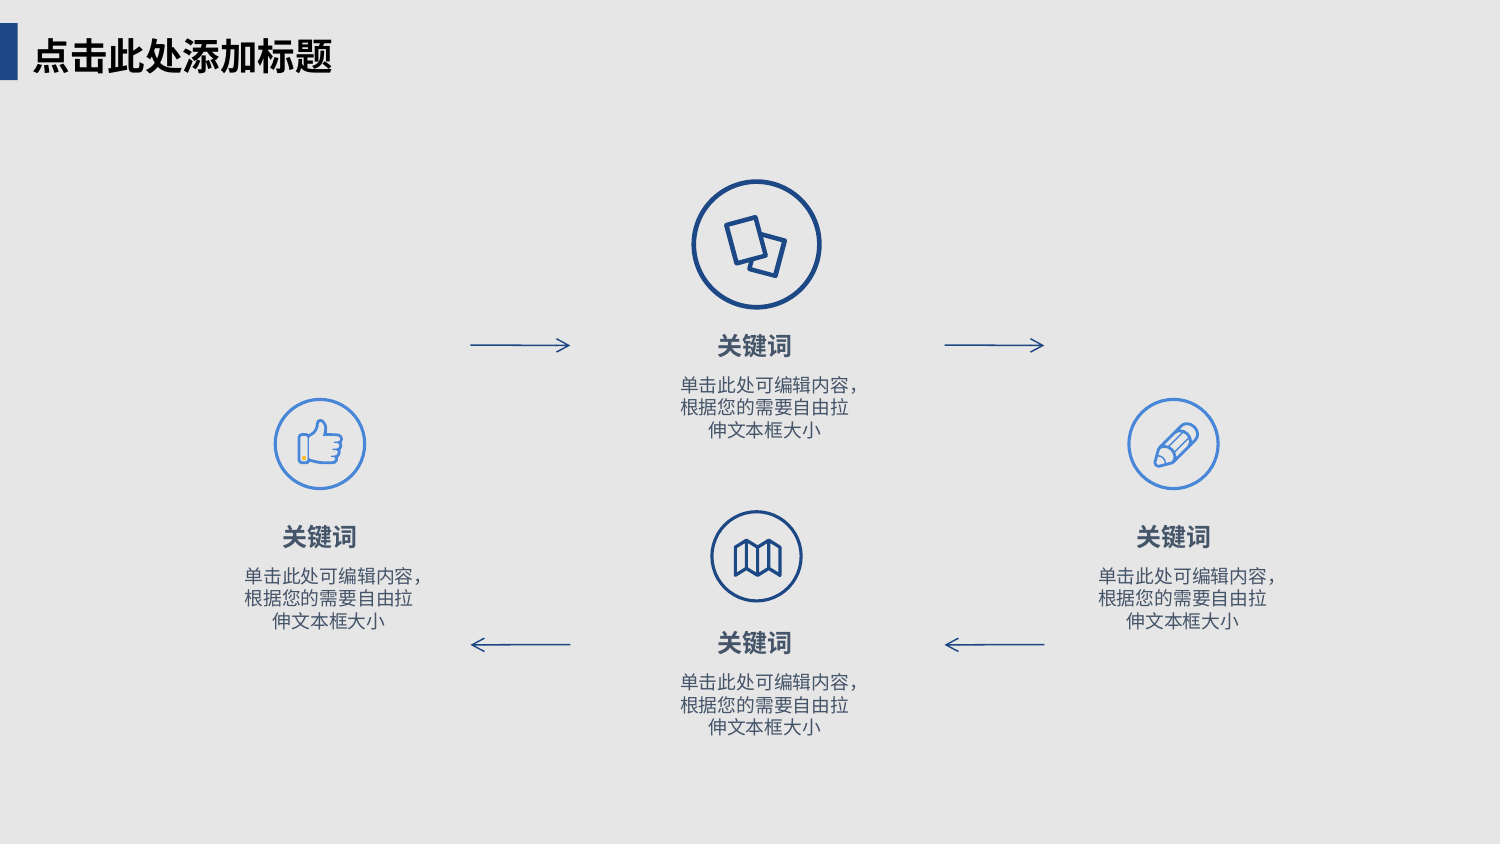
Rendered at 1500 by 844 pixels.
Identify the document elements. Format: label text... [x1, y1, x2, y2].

text_box 关键词 [1029, 521, 1318, 552]
text_box 单击此处可编辑内容，根据您的需要自由拉伸文本框大小 [243, 564, 414, 633]
text_box 单击此处可编辑内容，根据您的需要自由拉伸文本框大小 [679, 373, 850, 442]
text_box [0, 23, 18, 81]
text_box 关键词 [175, 521, 464, 552]
text_box [711, 511, 802, 601]
text_box [733, 538, 782, 577]
text_box [693, 181, 820, 308]
text_box 单击此处可编辑内容，根据您的需要自由拉伸文本框大小 [1097, 564, 1268, 633]
text_box [275, 399, 365, 489]
text_box [1128, 399, 1219, 489]
text_box 关键词 [611, 627, 900, 658]
text_box 点击此处添加标题 [21, 27, 347, 84]
text_box [1153, 422, 1200, 468]
text_box 单击此处可编辑内容，根据您的需要自由拉伸文本框大小 [679, 670, 850, 739]
text_box [724, 215, 787, 278]
text_box [297, 418, 343, 465]
text_box 关键词 [611, 330, 900, 361]
